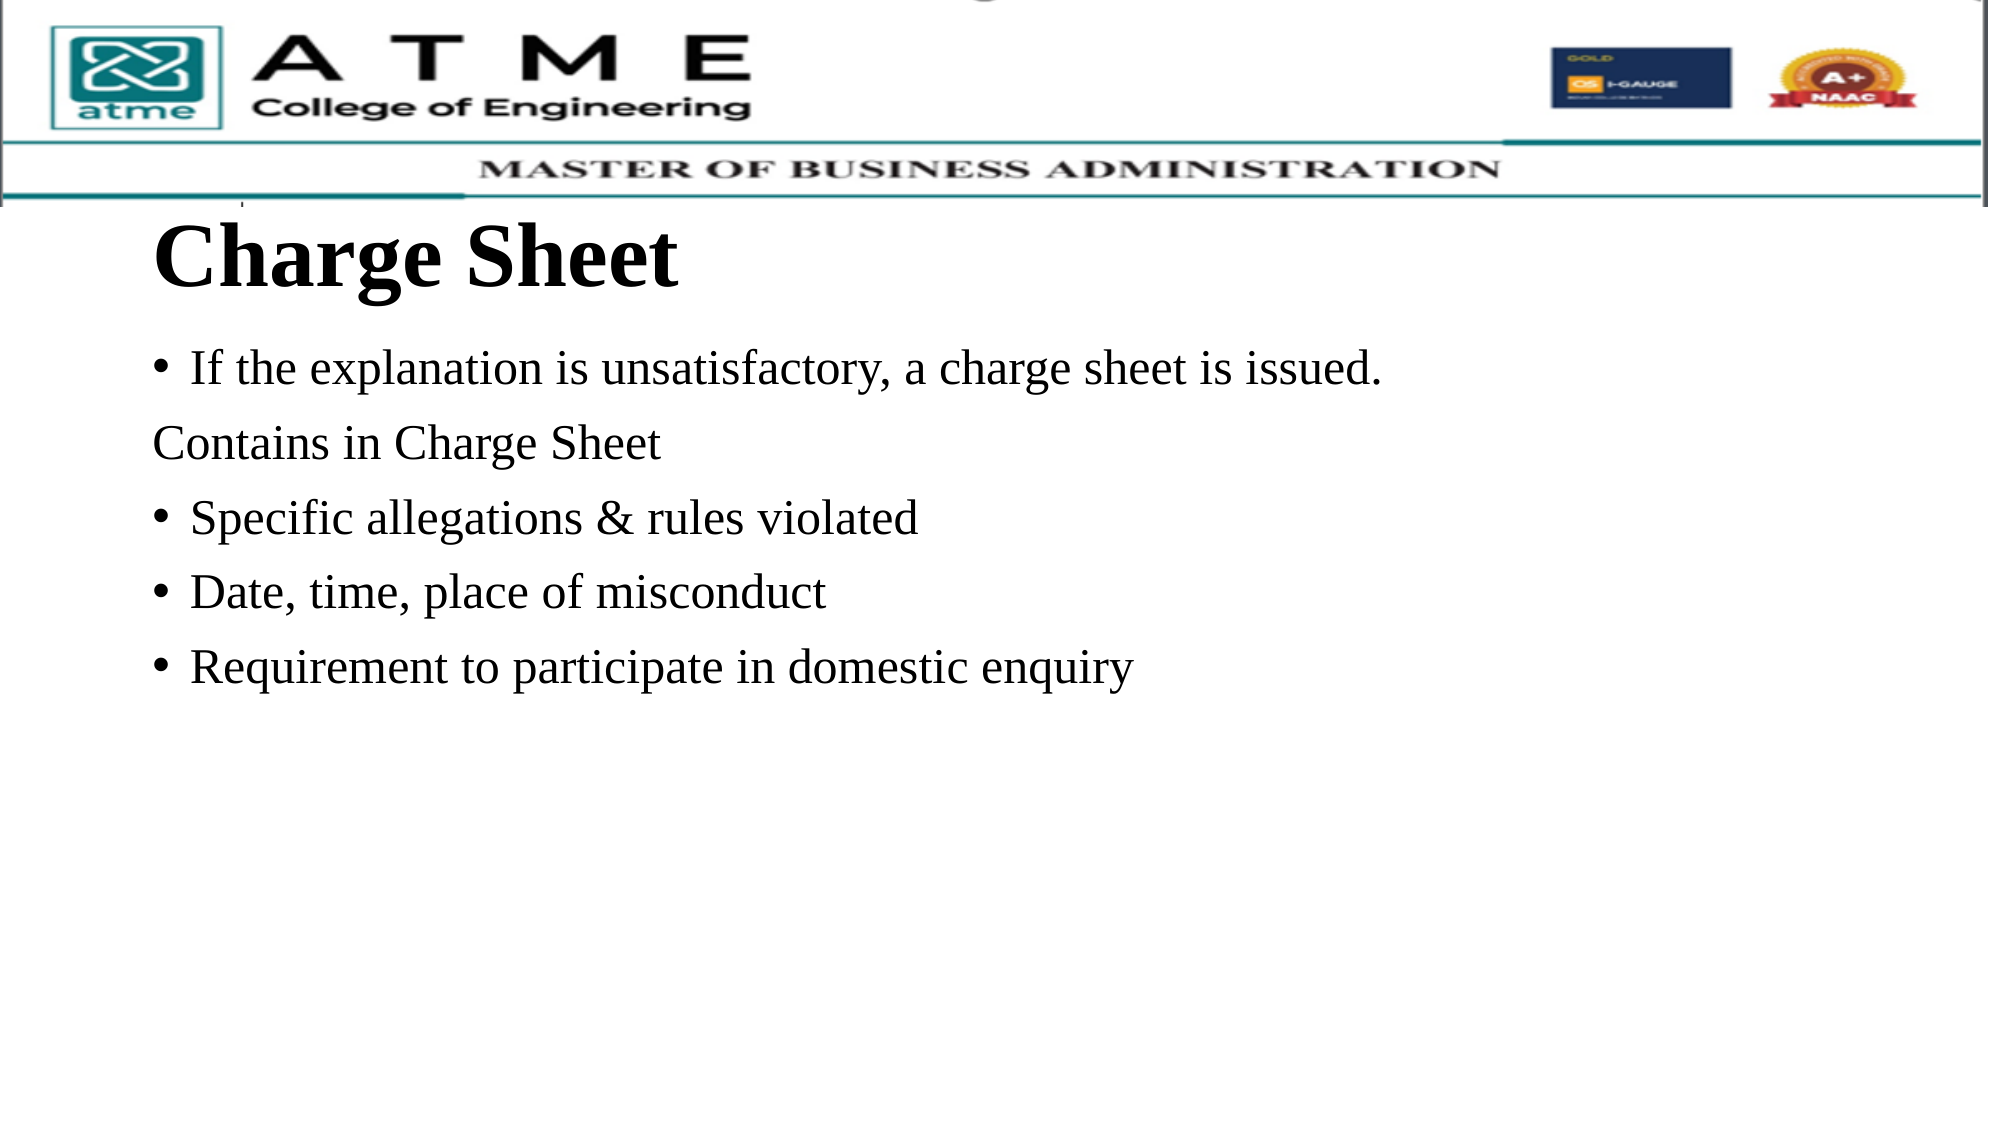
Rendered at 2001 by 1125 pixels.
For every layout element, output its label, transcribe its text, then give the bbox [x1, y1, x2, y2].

title Charge Sheet [137, 148, 1863, 333]
list If the explanation is unsatisfactory, a charge sheet is issued. Contains in Charge Sheet Specific allegations & rules violated Date, time, place of misconduct Requirement to participate in domestic enquiry [137, 333, 1863, 1014]
picture [0, 0, 1988, 207]
